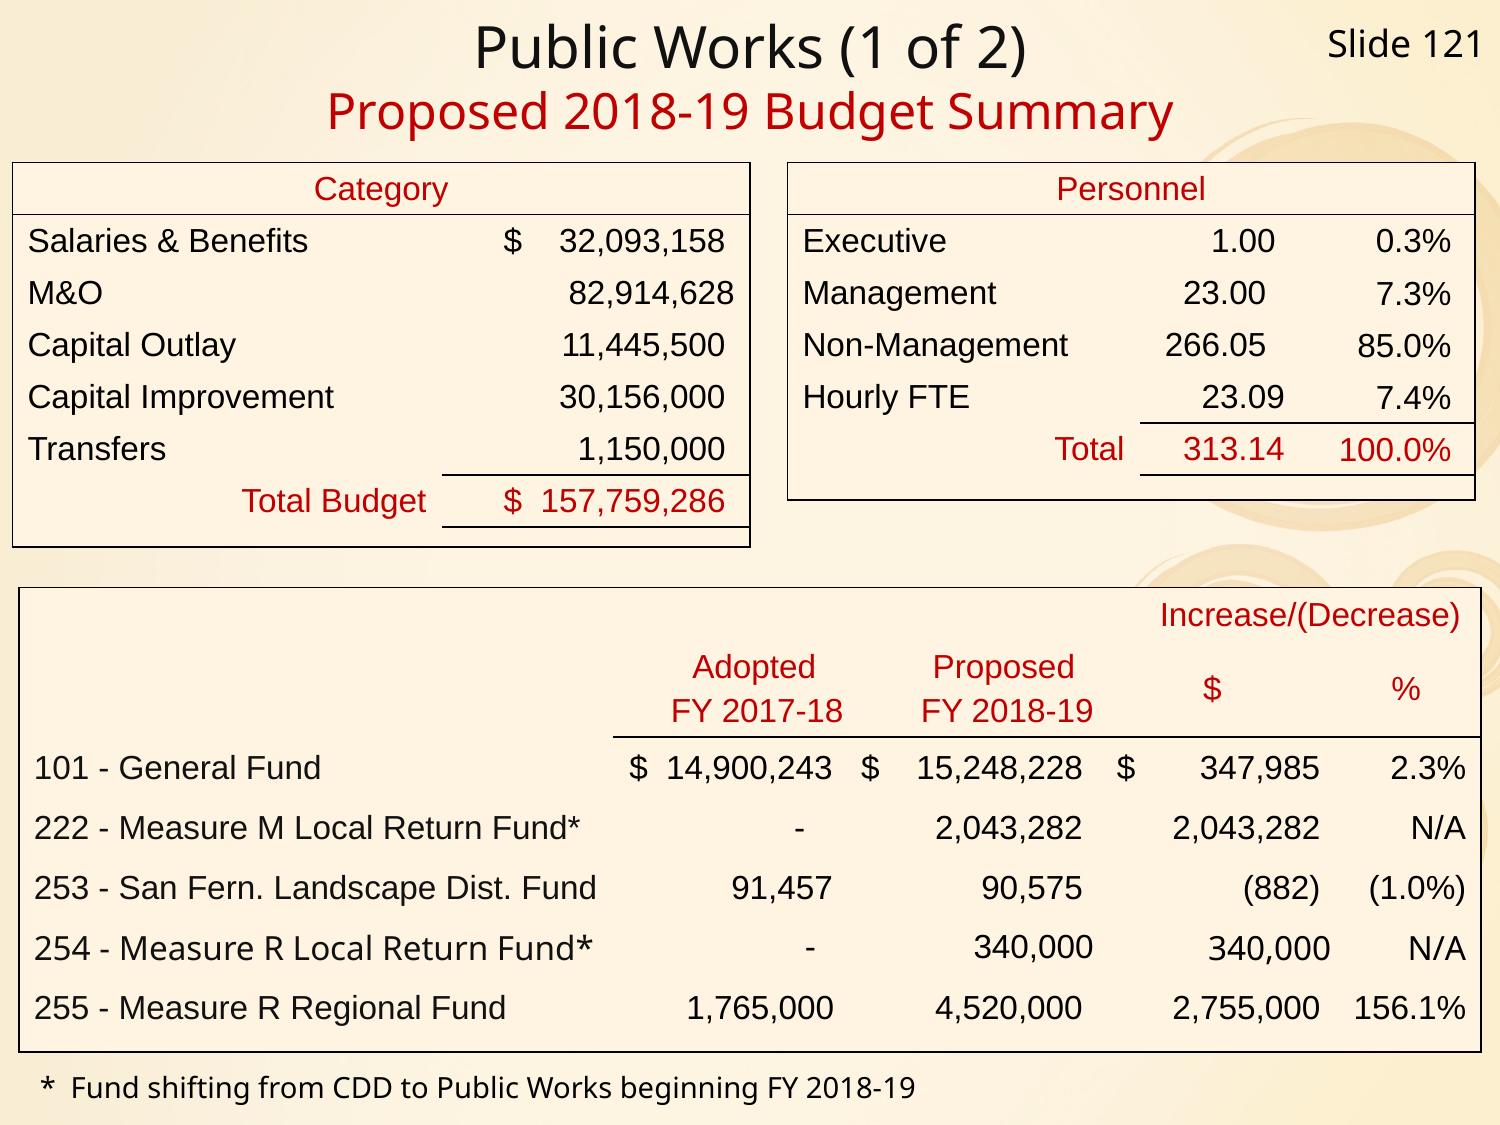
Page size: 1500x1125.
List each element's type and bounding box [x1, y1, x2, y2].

table_cell [788, 215, 1474, 499]
picture [0, 0, 1500, 1125]
table_header [13, 163, 749, 214]
table_cell [1094, 641, 1480, 736]
title [50, 24, 1450, 125]
table_header [788, 163, 1474, 214]
table_cell [20, 641, 1480, 1051]
table_cell [13, 215, 749, 546]
slide_number [1312, 12, 1500, 88]
table_header [20, 588, 1480, 736]
text_box [24, 1061, 1188, 1112]
